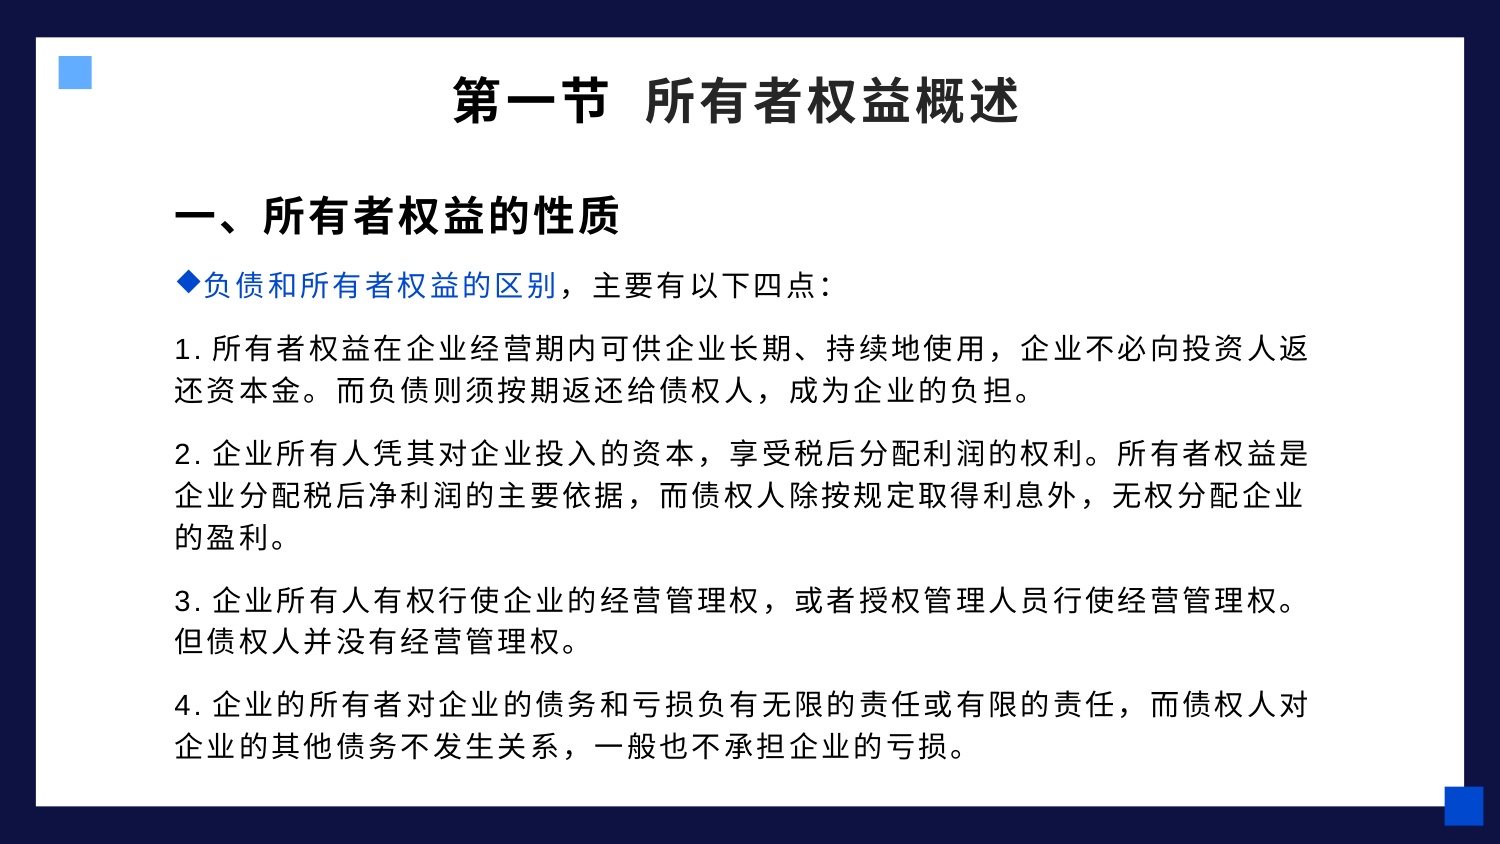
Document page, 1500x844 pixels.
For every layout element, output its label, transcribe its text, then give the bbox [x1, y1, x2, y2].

title 第一节 所有者权益概述 [141, 48, 1327, 139]
list 一、所有者权益的性质 负债和所有者权益的区别，主要有以下四点： 1.所有者权益在企业经营期内可供企业长期、持续地使用，企业不必向投资人返还资本金。而负债则须按期返还给债权人，成为企业的负担。 2.企业所有人凭其对企业投入的资本，享受税后分配利润的权利。所有者权益是企业分配税后净利润的主要依据，而债权人除按规定取得利息外，无权分配企业的盈利。 3.企业所有人有权行使企业的经营管理权，或者授权管理人员行使经营管理权。但债权人并没有经营管理权。 4.企业的所有者对企业的债务和亏损负有无限的责任或有限的责任，而债权人对企业的其他债务不发生关系，一般也不承担企业的亏损。 [157, 179, 1343, 605]
